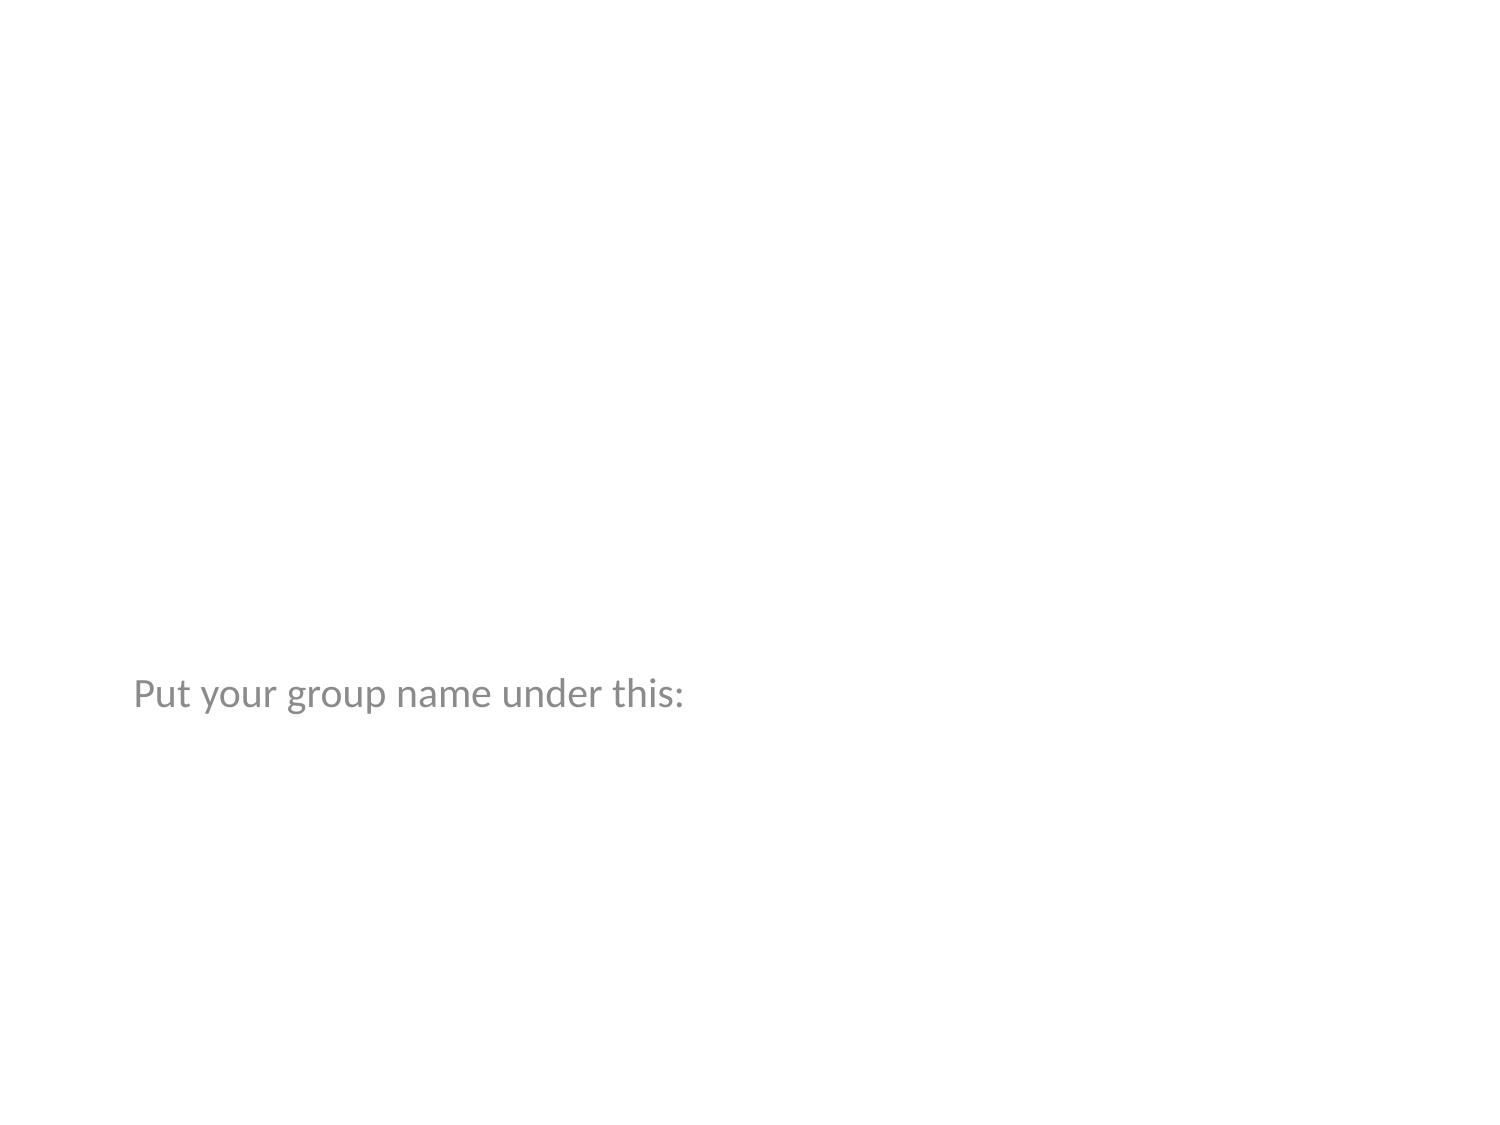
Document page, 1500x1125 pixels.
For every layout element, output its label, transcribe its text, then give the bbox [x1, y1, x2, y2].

list Put your group name under this: [118, 476, 1394, 723]
